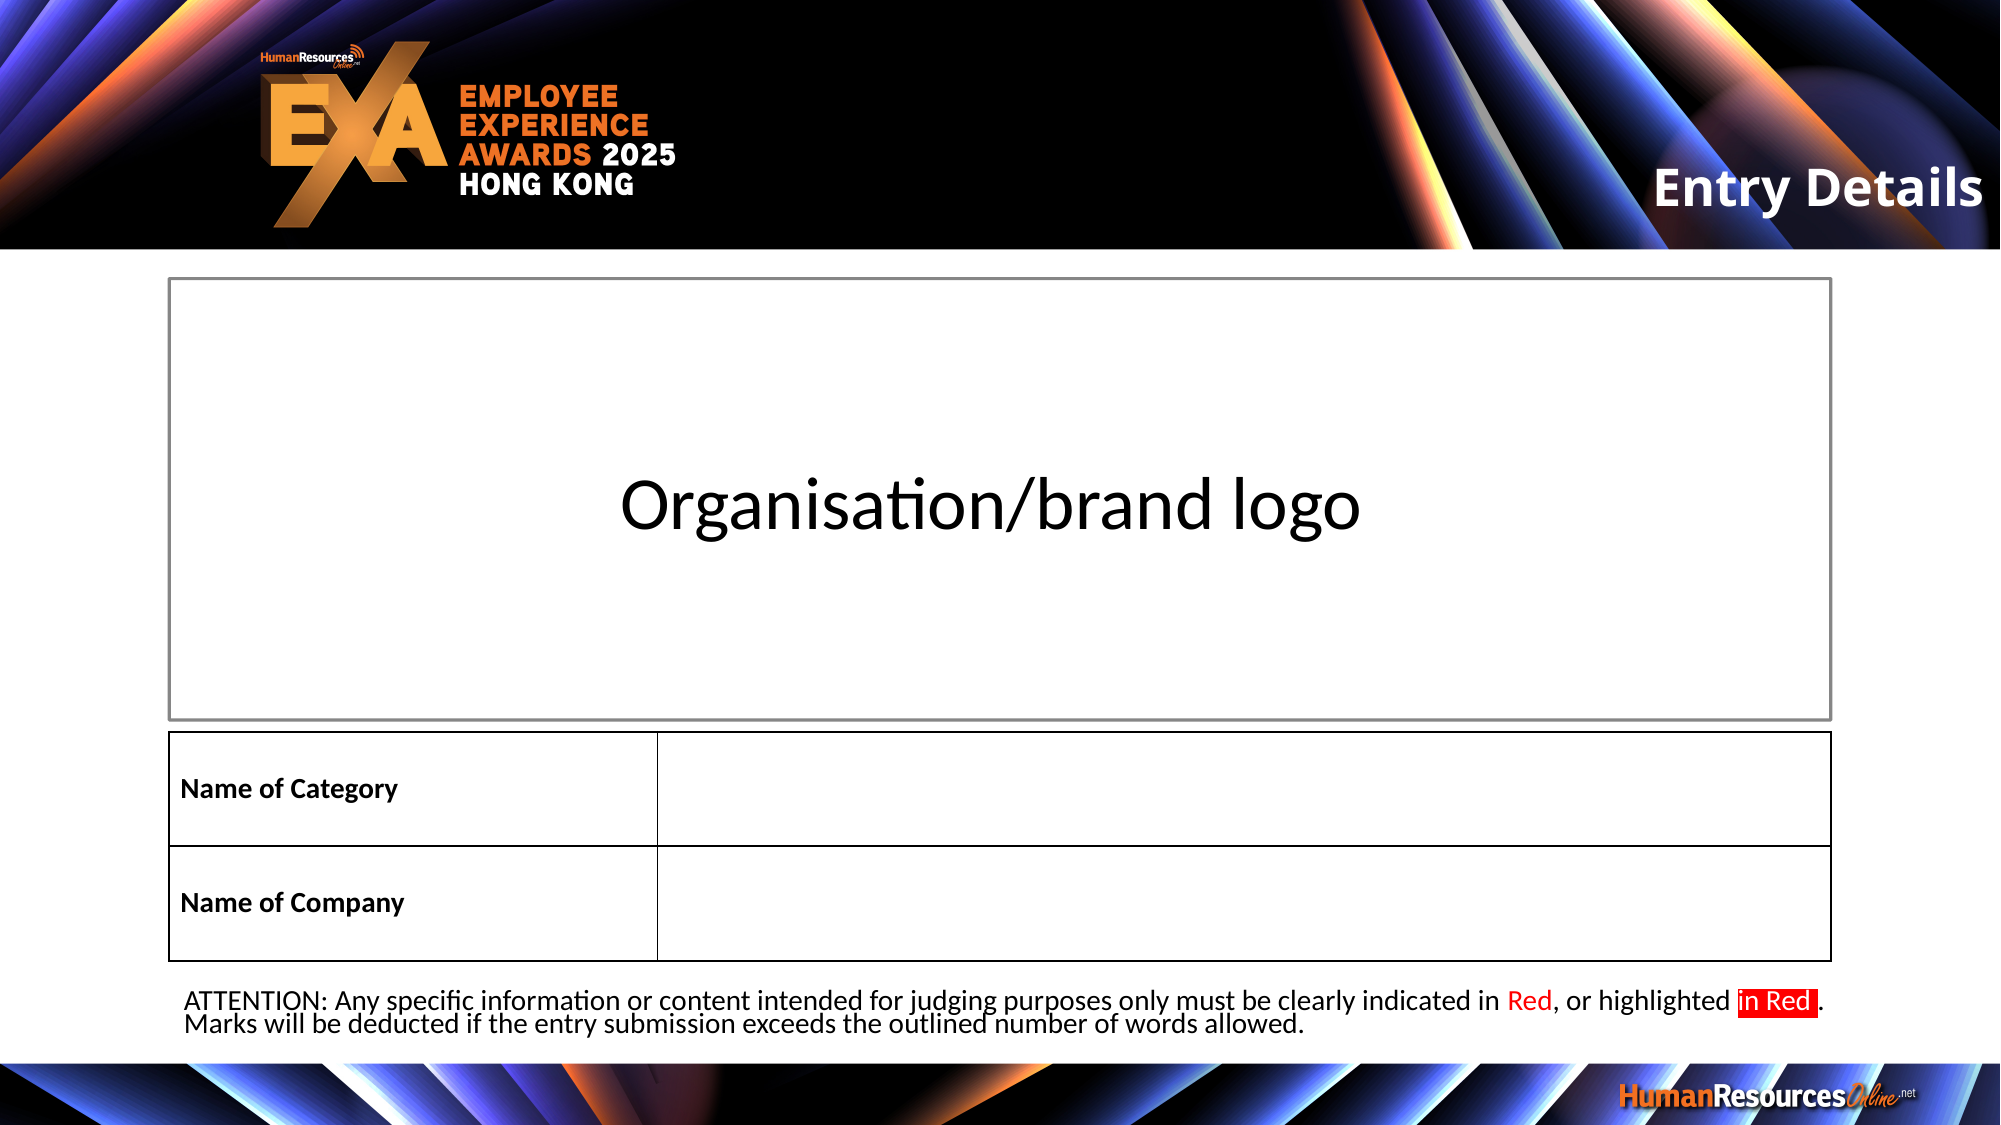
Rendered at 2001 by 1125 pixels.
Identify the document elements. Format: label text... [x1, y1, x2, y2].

table_header [658, 733, 1830, 845]
picture [0, 0, 2000, 1125]
table_cell Name of Company [170, 847, 657, 960]
text_box Entry Details [1637, 142, 2000, 230]
table_header Name of Category [170, 733, 657, 845]
text_box Organisation/brand logo [169, 278, 1831, 721]
text_box ATTENTION: Any specific information or content intended for judging purposes only must be clearly indicated in Red, or highlighted in Red . Marks will be deducted if the entry submission exceeds the outlined number of words allowed. [169, 986, 2000, 1047]
table_cell [658, 847, 1830, 960]
